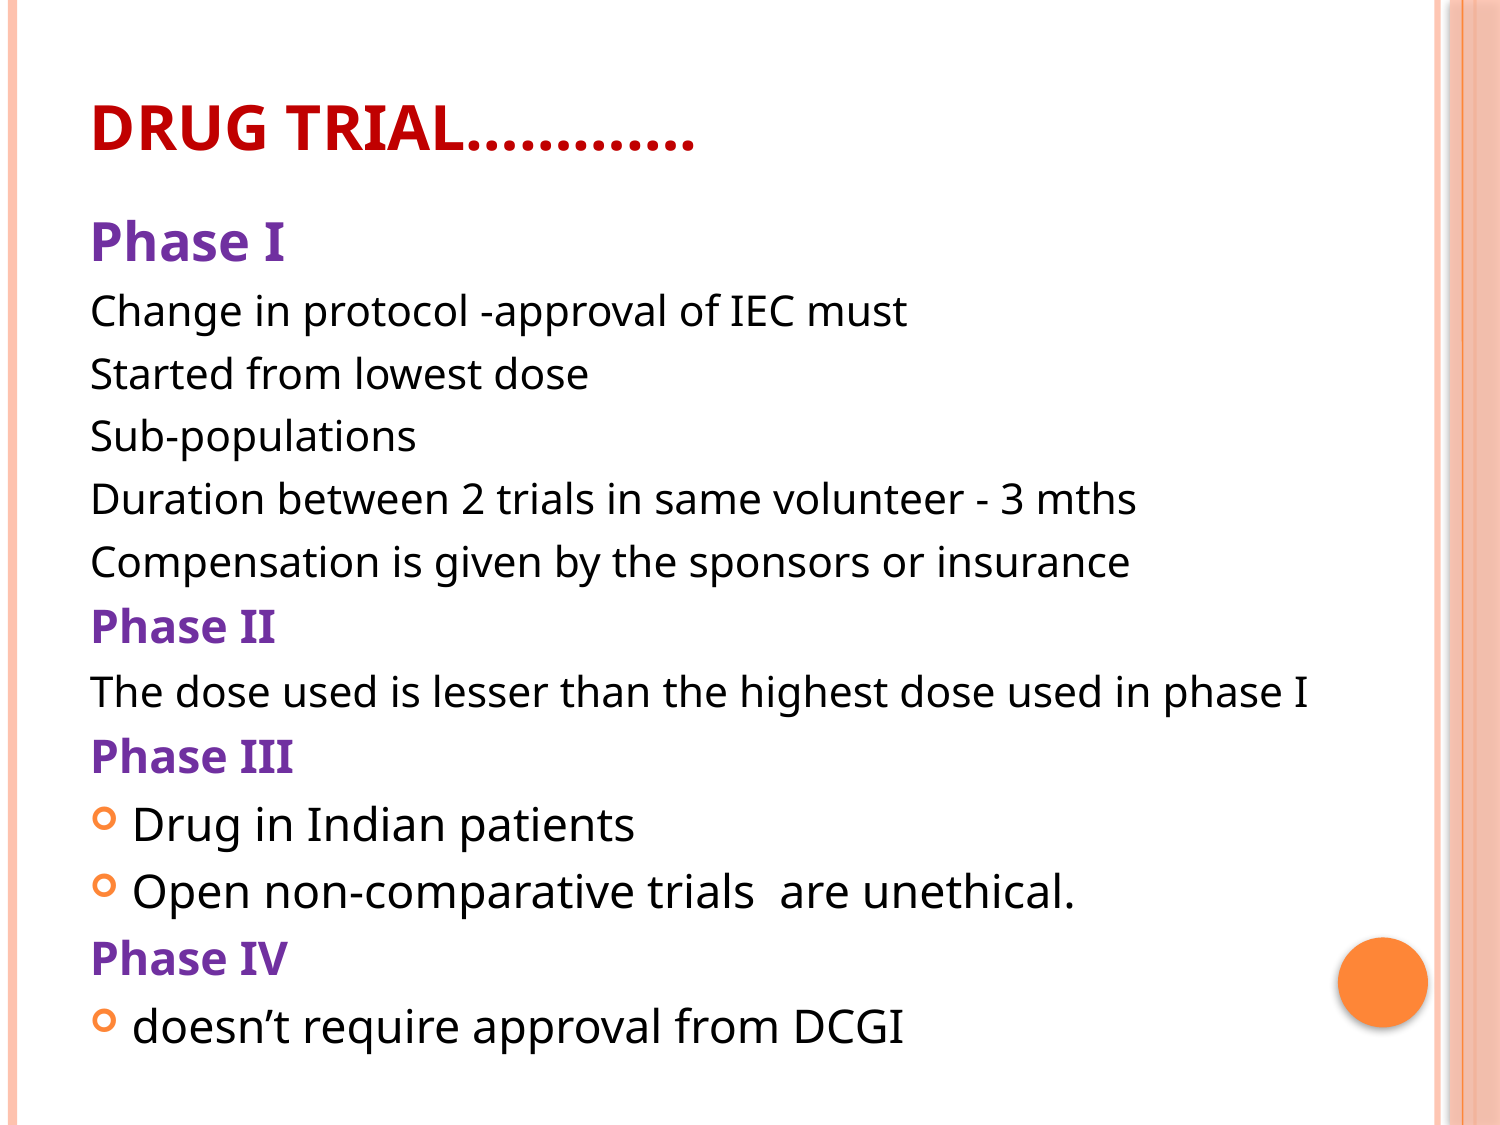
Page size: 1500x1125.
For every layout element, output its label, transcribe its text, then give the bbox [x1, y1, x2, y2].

list Phase I Change in protocol -approval of IEC must Started from lowest dose Sub-populations Duration between 2 trials in same volunteer - 3 mths Compensation is given by the sponsors or insurance Phase II The dose used is lesser than the highest dose used in phase I Phase III Drug in Indian patients Open non-comparative trials are unethical. Phase IV doesn’t require approval from DCGI [75, 200, 1438, 1062]
title Drug trial…………. [75, 24, 1300, 170]
